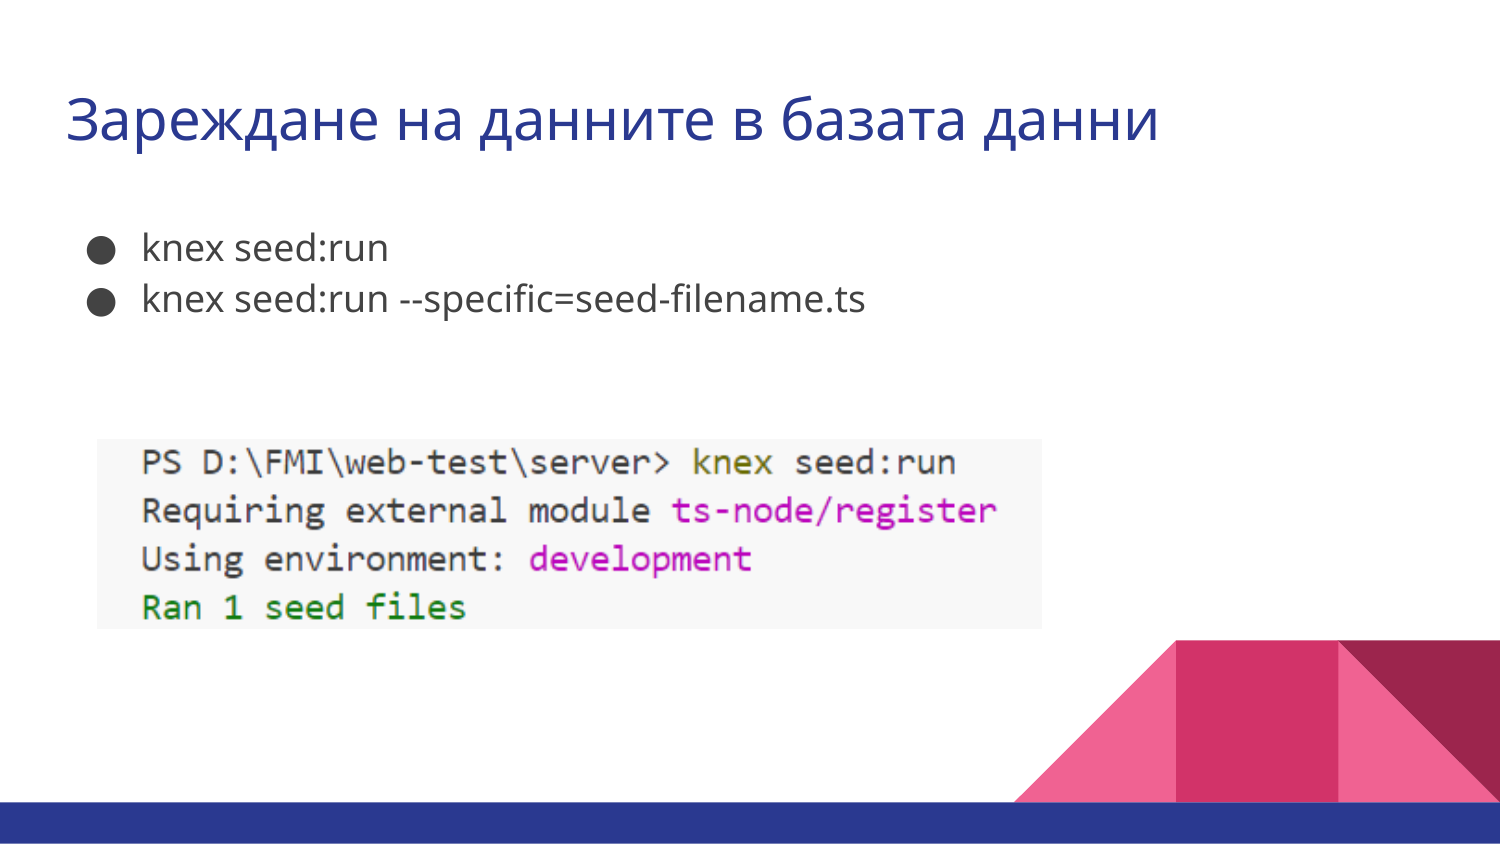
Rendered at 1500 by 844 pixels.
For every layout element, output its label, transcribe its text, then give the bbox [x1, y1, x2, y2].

list knex seed:run knex seed:run --specific=seed-filename.ts [51, 201, 1449, 750]
picture [97, 439, 1042, 629]
title Зареждане на данните в базата данни [51, 67, 1449, 167]
